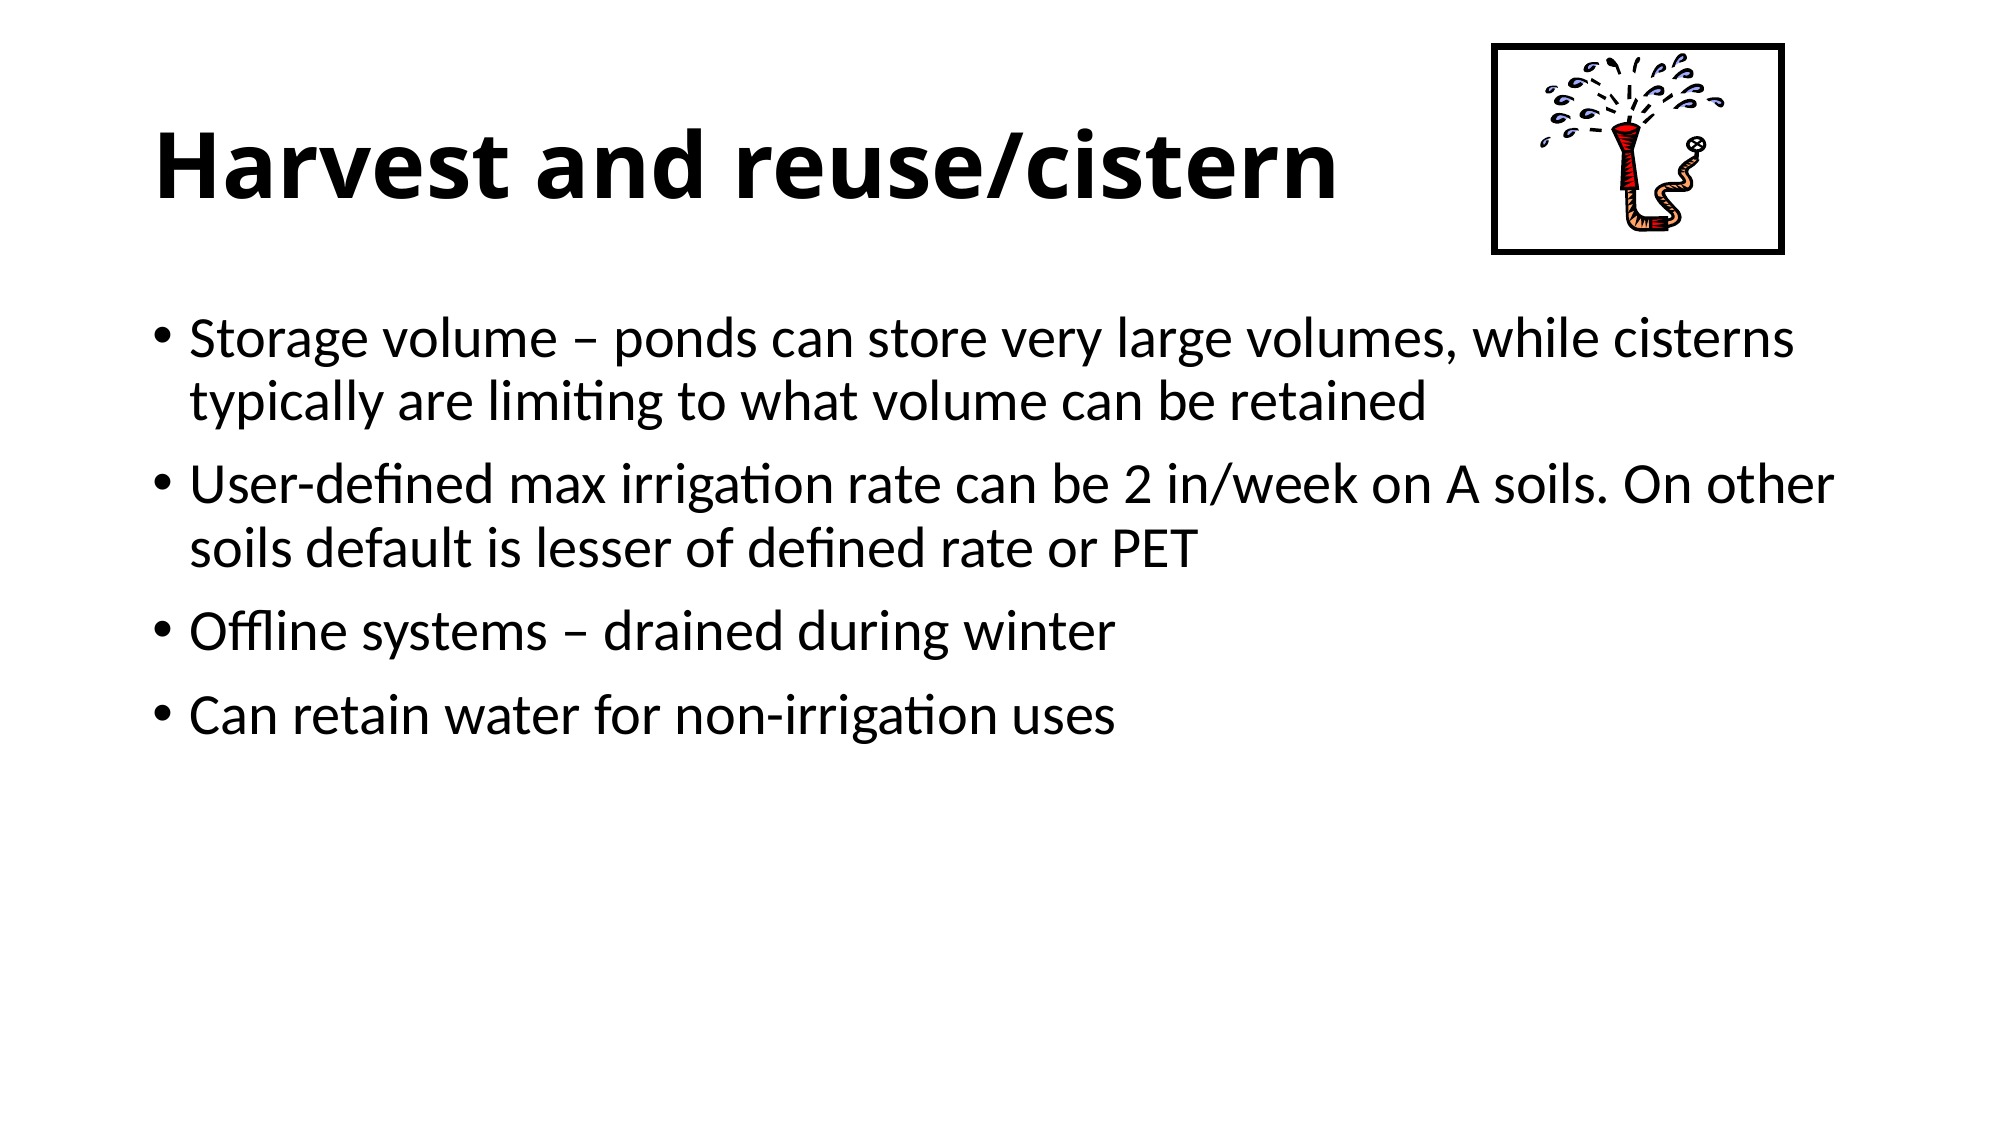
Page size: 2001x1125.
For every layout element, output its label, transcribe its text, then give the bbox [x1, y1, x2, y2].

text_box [1494, 46, 1782, 252]
title Harvest and reuse/cistern [137, 59, 1863, 278]
list Storage volume – ponds can store very large volumes, while cisterns typically are limiting to what volume can be retained User-defined max irrigation rate can be 2 in/week on A soils. On other soils default is lesser of defined rate or PET Offline systems – drained during winter Can retain water for non-irrigation uses [137, 299, 1863, 1014]
